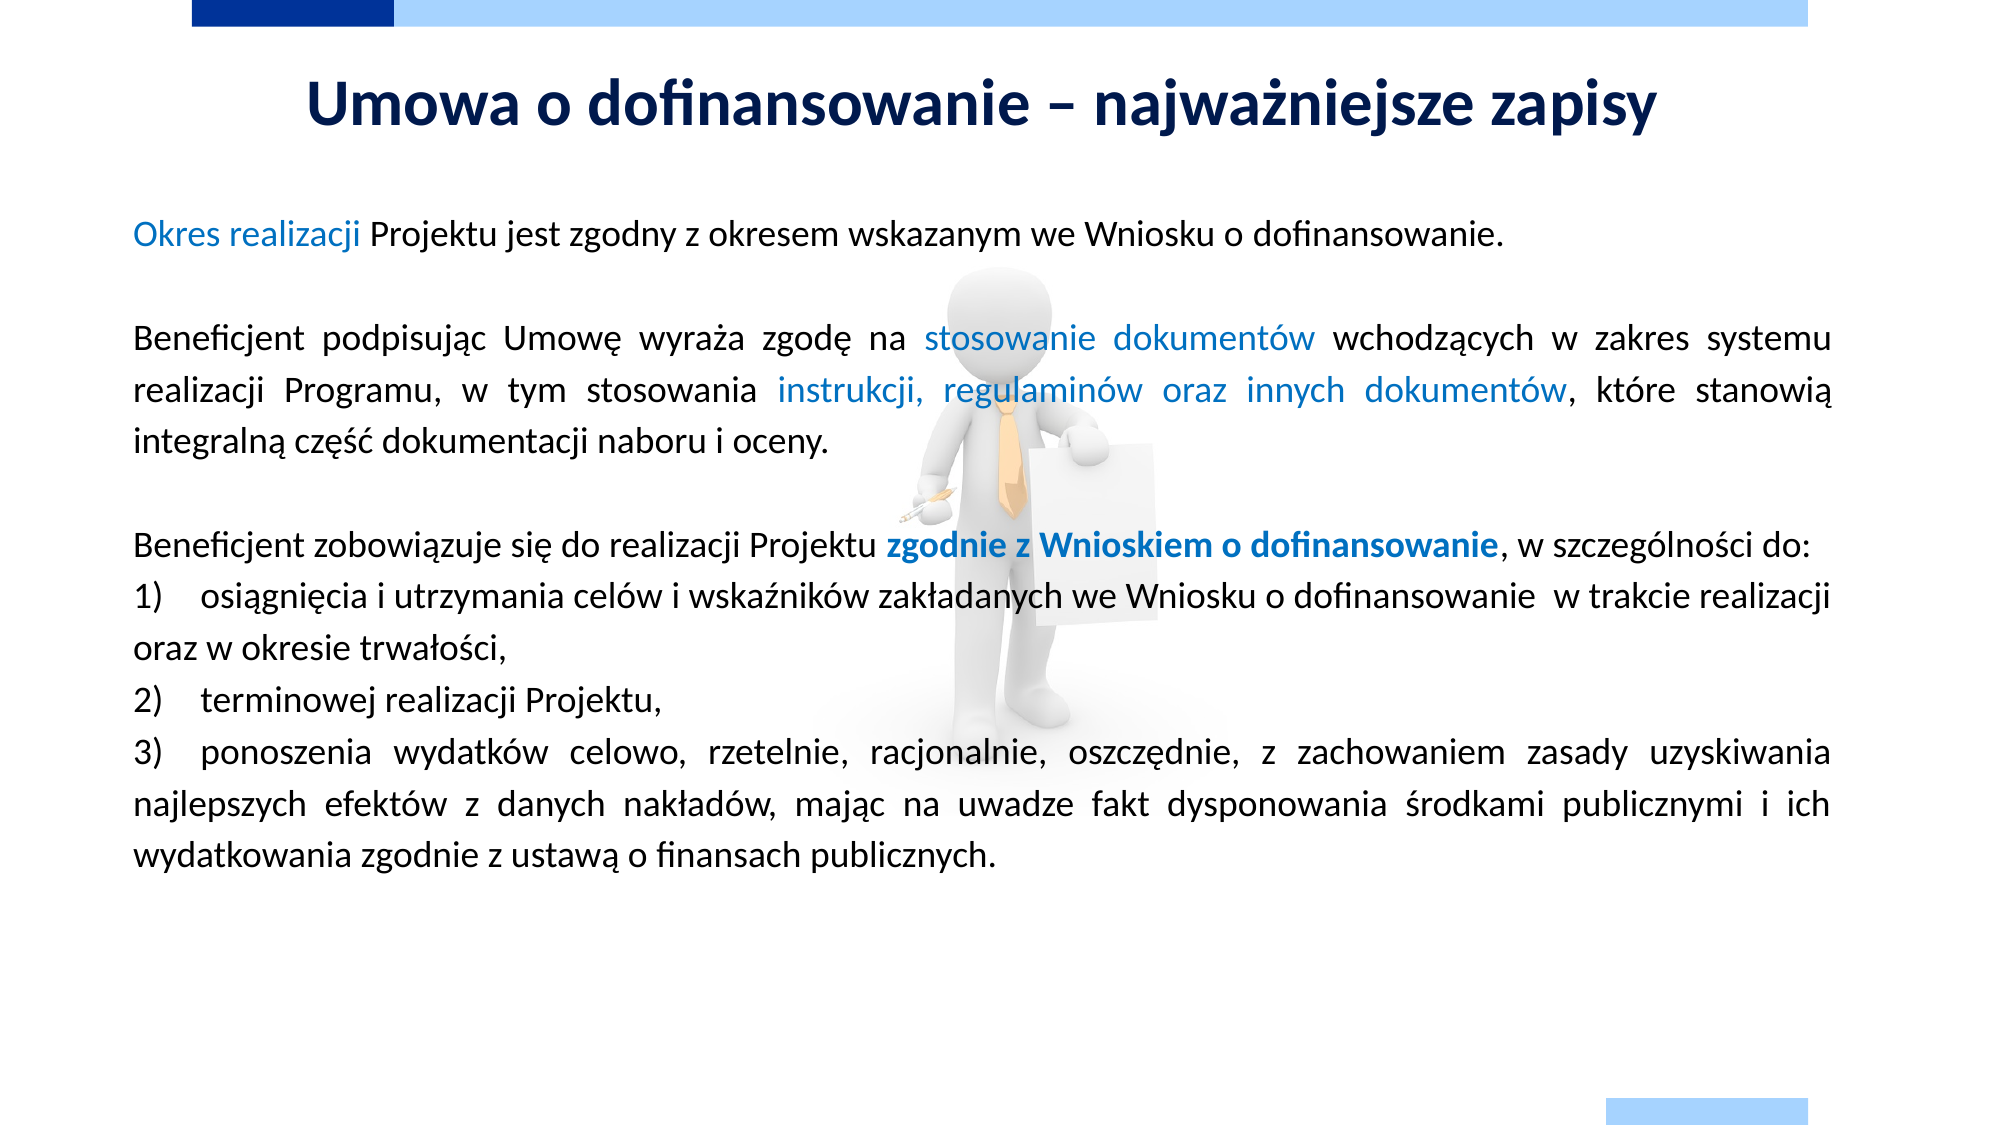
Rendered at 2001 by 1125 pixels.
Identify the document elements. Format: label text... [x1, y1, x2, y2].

text_box Okres realizacji Projektu jest zgodny z okresem wskazanym we Wniosku o dofinansowanie. Beneficjent podpisując Umowę wyraża zgodę na stosowanie dokumentów wchodzących w zakres systemu realizacji Programu, w tym stosowania instrukcji, regulaminów oraz innych dokumentów, które stanowią integralną część dokumentacji naboru i oceny. Beneficjent zobowiązuje się do realizacji Projektu zgodnie z Wnioskiem o dofinansowanie, w szczególności do: 1) osiągnięcia i utrzymania celów i wskaźników zakładanych we Wniosku o dofinansowanie w trakcie realizacji oraz w okresie trwałości, 2) terminowej realizacji Projektu, 3) ponoszenia wydatków celowo, rzetelnie, racjonalnie, oszczędnie, z zachowaniem zasady uzyskiwania najlepszych efektów z danych nakładów, mając na uwadze fakt dysponowania środkami publicznymi i ich wydatkowania zgodnie z ustawą o finansach publicznych. [118, 195, 1848, 935]
picture [705, 226, 1295, 816]
text_box Umowa o dofinansowanie – najważniejsze zapisy [203, 51, 1763, 146]
